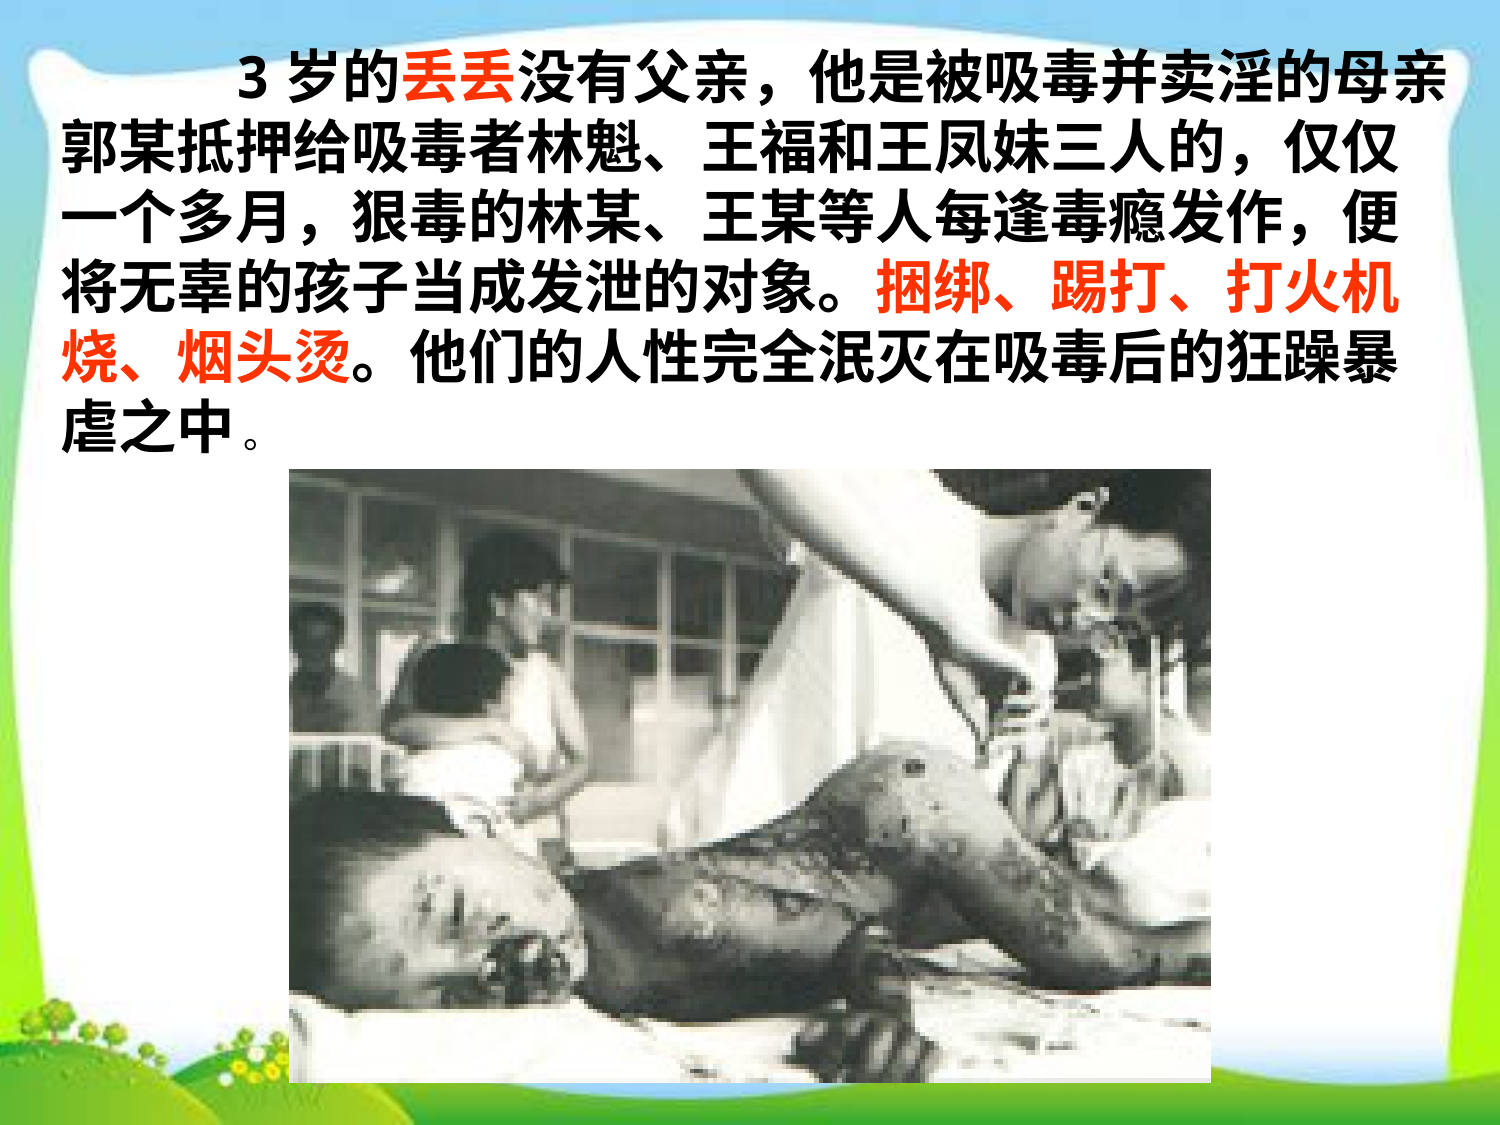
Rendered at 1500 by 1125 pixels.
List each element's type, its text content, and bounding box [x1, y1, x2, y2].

text_box 3岁的丢丢没有父亲，他是被吸毒并卖淫的母亲 郭某抵押给吸毒者林魁、王福和王凤妹三人的，仅仅 一个多月，狠毒的林某、王某等人每逢毒瘾发作，便 将无辜的孩子当成发泄的对象。捆绑、踢打、打火机 烧、烟头烫。他们的人性完全泯灭在吸毒后的狂躁暴 虐之中 。 [45, 32, 1465, 468]
picture [0, 0, 1500, 1125]
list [288, 469, 1211, 1083]
